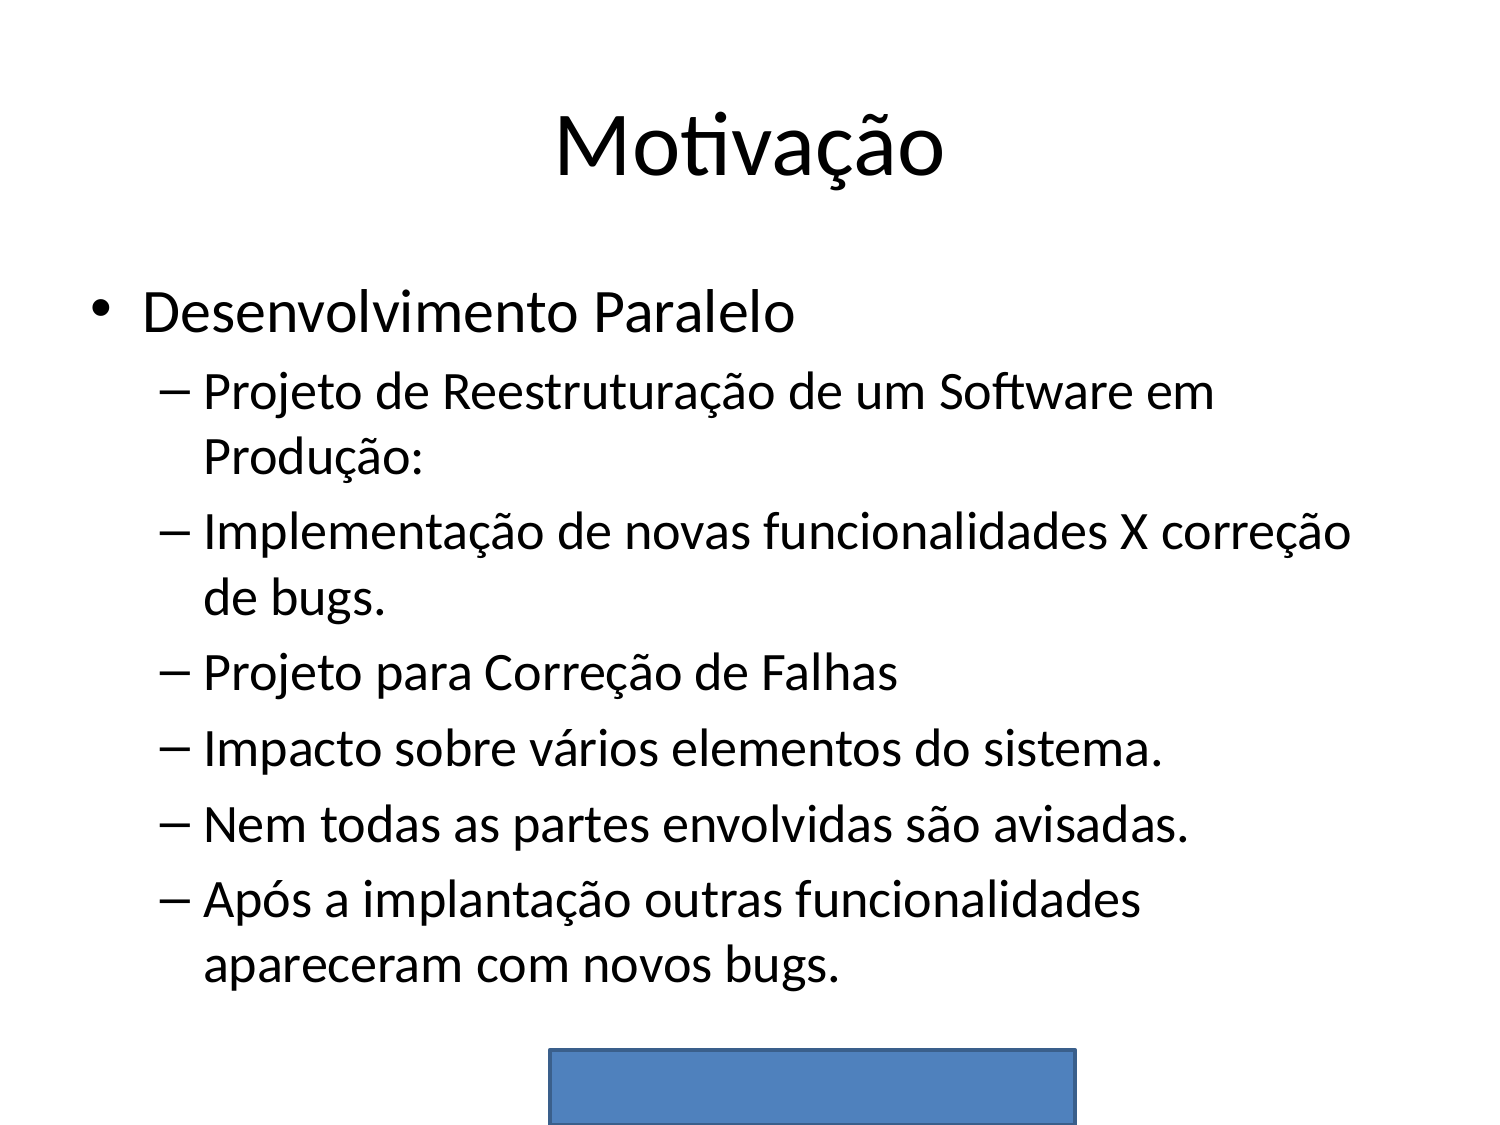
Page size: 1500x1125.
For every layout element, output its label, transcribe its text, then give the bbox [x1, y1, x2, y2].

text_box [548, 1048, 1077, 1125]
list Desenvolvimento Paralelo Projeto de Reestruturação de um Software em Produção: Implementação de novas funcionalidades X correção de bugs. Projeto para Correção de Falhas Impacto sobre vários elementos do sistema. Nem todas as partes envolvidas são avisadas. Após a implantação outras funcionalidades apareceram com novos bugs. [75, 262, 1425, 1005]
title Motivação [75, 45, 1425, 233]
